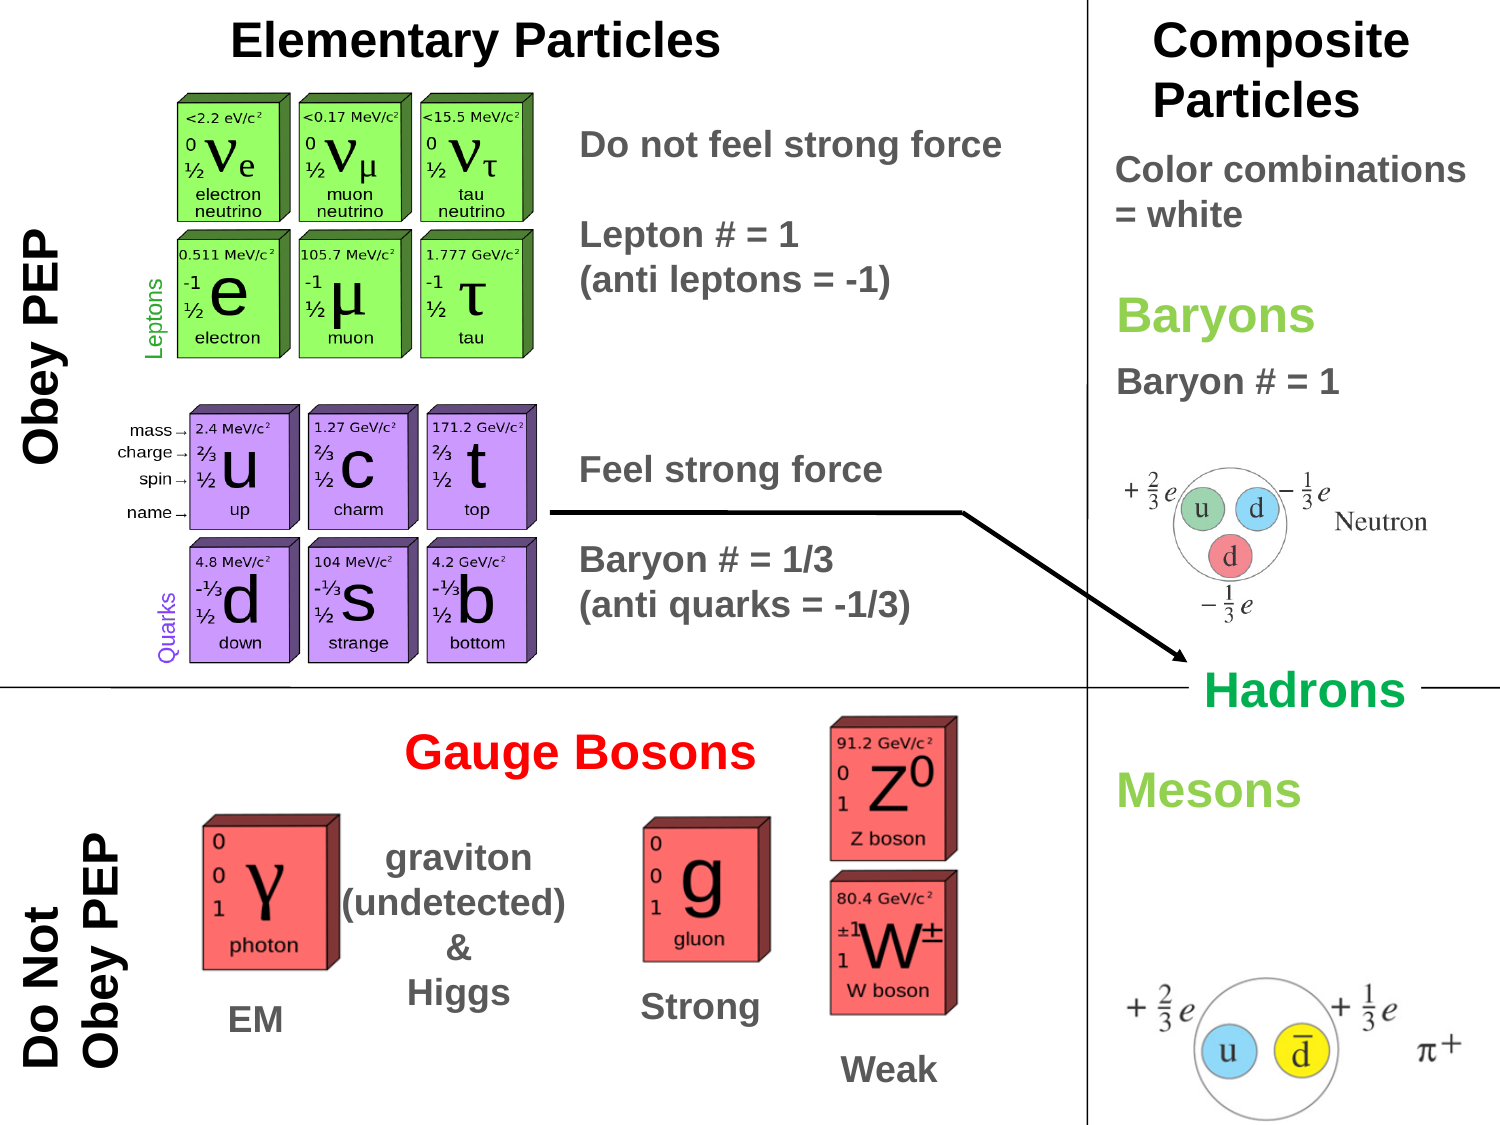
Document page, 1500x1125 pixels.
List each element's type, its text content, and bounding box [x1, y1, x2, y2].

text_box Feel strong force Baryon # = 1/3 (anti quarks = -1/3) [564, 572, 927, 633]
text_box graviton (undetected) & Higgs [326, 825, 592, 1021]
text_box Weak [825, 1037, 964, 1098]
text_box Mesons [1101, 749, 1317, 825]
text_box EM [212, 987, 310, 1048]
picture [824, 712, 965, 1020]
text_box Do Not Obey PEP [0, 812, 152, 1086]
picture [1124, 462, 1443, 626]
picture [1112, 974, 1470, 1125]
text_box Baryon # = 1 [1101, 349, 1356, 410]
text_box Feel strong force Baryon # = 1/3 (anti quarks = -1/3) [564, 437, 927, 510]
text_box Hadrons [1188, 649, 1422, 685]
text_box Color combinations = white [1100, 137, 1500, 243]
text_box Hadrons [1188, 697, 1422, 725]
text_box Do not feel strong force Lepton # = 1 (anti leptons = -1) [564, 112, 1018, 308]
text_box Elementary Particles [215, 0, 737, 75]
text_box Feel strong force Baryon # = 1/3 (anti quarks = -1/3) [564, 522, 927, 560]
text_box Composite Particles [1137, 0, 1450, 135]
text_box Strong [625, 974, 787, 1035]
picture [137, 87, 543, 377]
picture [639, 812, 776, 967]
picture [199, 799, 353, 977]
text_box Gauge Bosons [389, 712, 772, 788]
text_box Baryons [1101, 274, 1331, 349]
text_box Obey PEP [0, 224, 91, 482]
picture [112, 399, 538, 666]
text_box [962, 512, 1188, 663]
